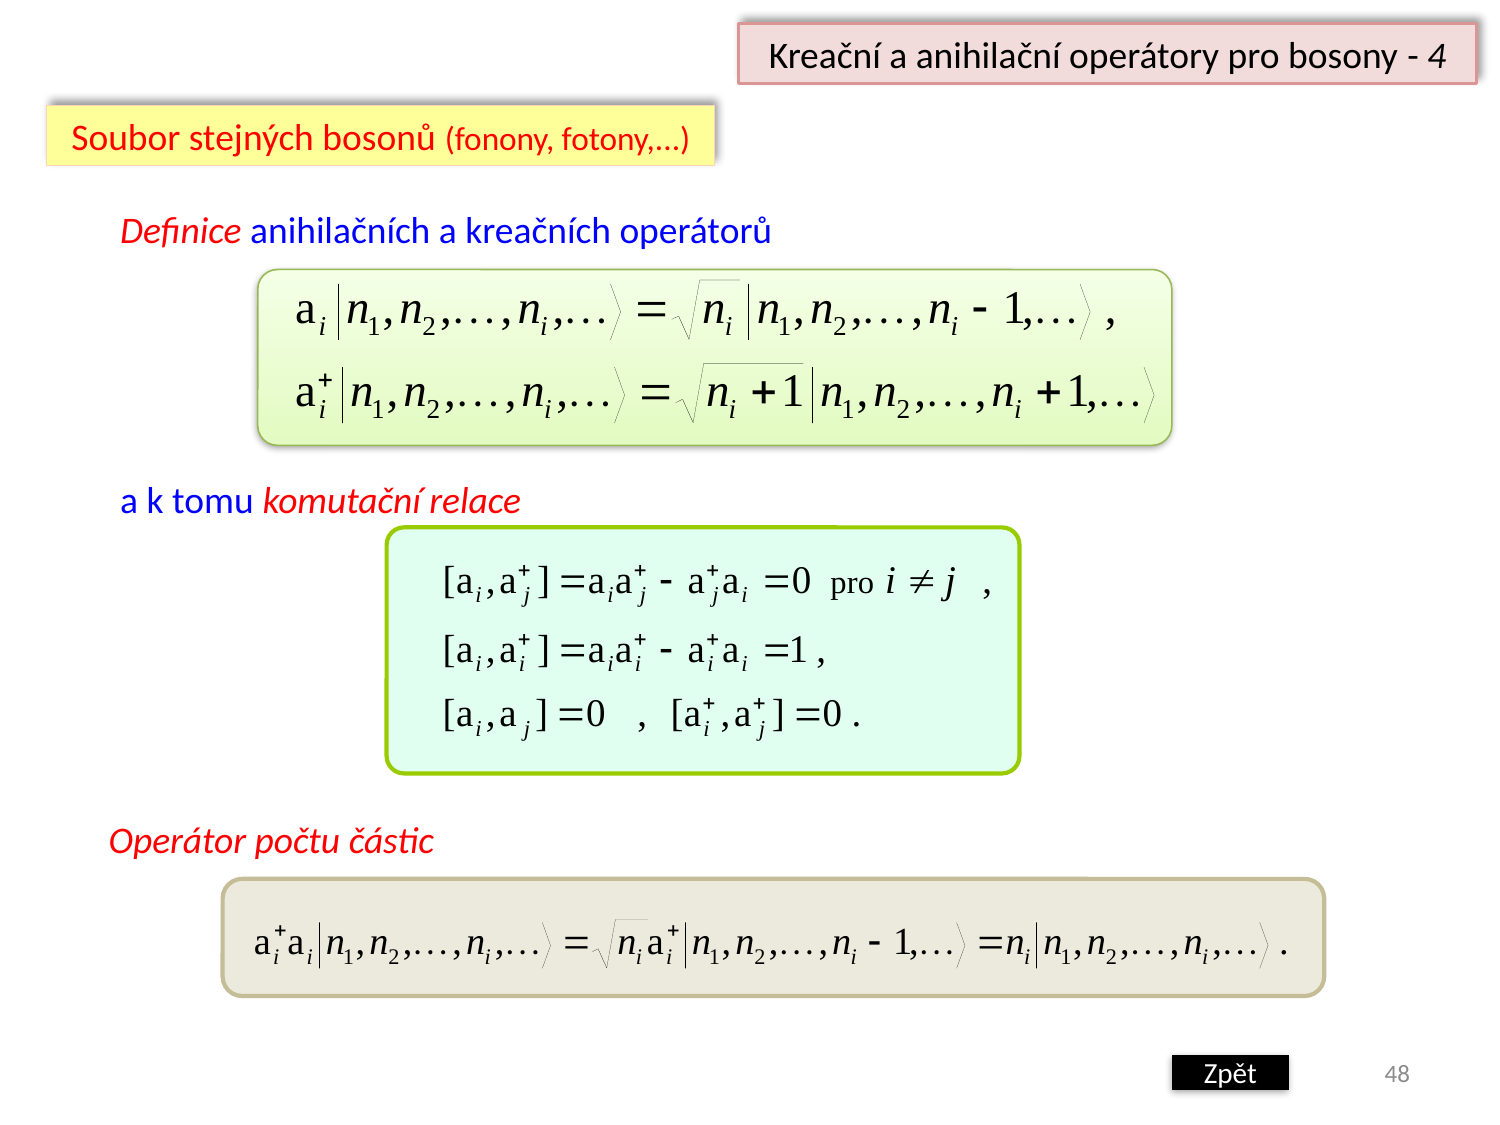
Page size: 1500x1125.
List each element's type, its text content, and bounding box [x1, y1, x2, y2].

text_box Zpět [1171, 1054, 1289, 1090]
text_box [93, 808, 1325, 997]
text_box Definice anihilačních a kreačních operátorů [105, 199, 821, 259]
text_box Soubor stejných bosonů (fonony, fotony,...) [46, 105, 715, 166]
slide_number 48 [1074, 1042, 1425, 1103]
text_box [257, 269, 1208, 446]
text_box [105, 468, 1020, 774]
text_box Kreační a anihilační operátory pro bosony - 4 [738, 23, 1477, 84]
